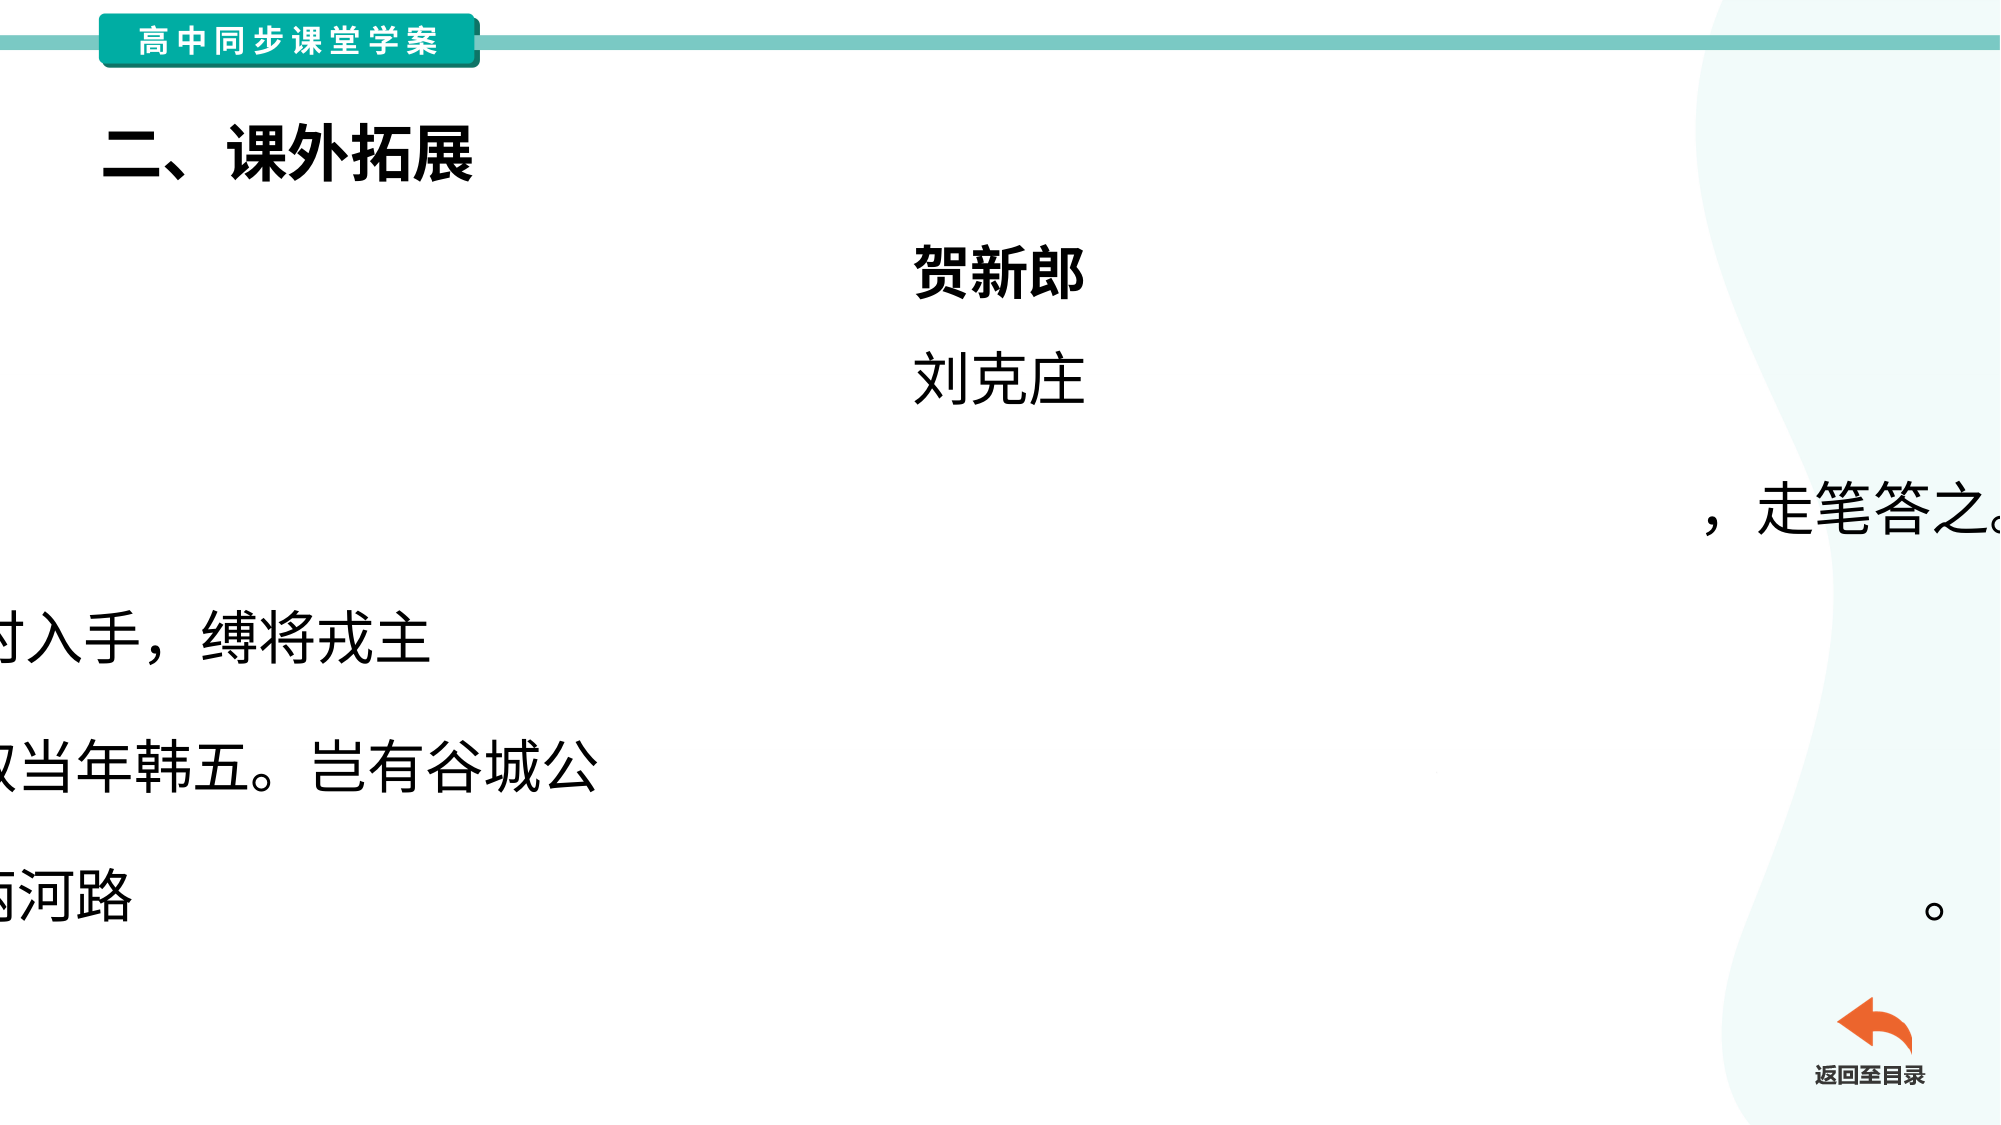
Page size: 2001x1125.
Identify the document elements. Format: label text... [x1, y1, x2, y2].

picture [0, 888, 7, 917]
picture [8, 888, 13, 917]
picture [0, 0, 2000, 1125]
picture [1994, 519, 2000, 530]
text_box 二、课外拓展 [100, 76, 1899, 177]
picture [0, 626, 12, 659]
